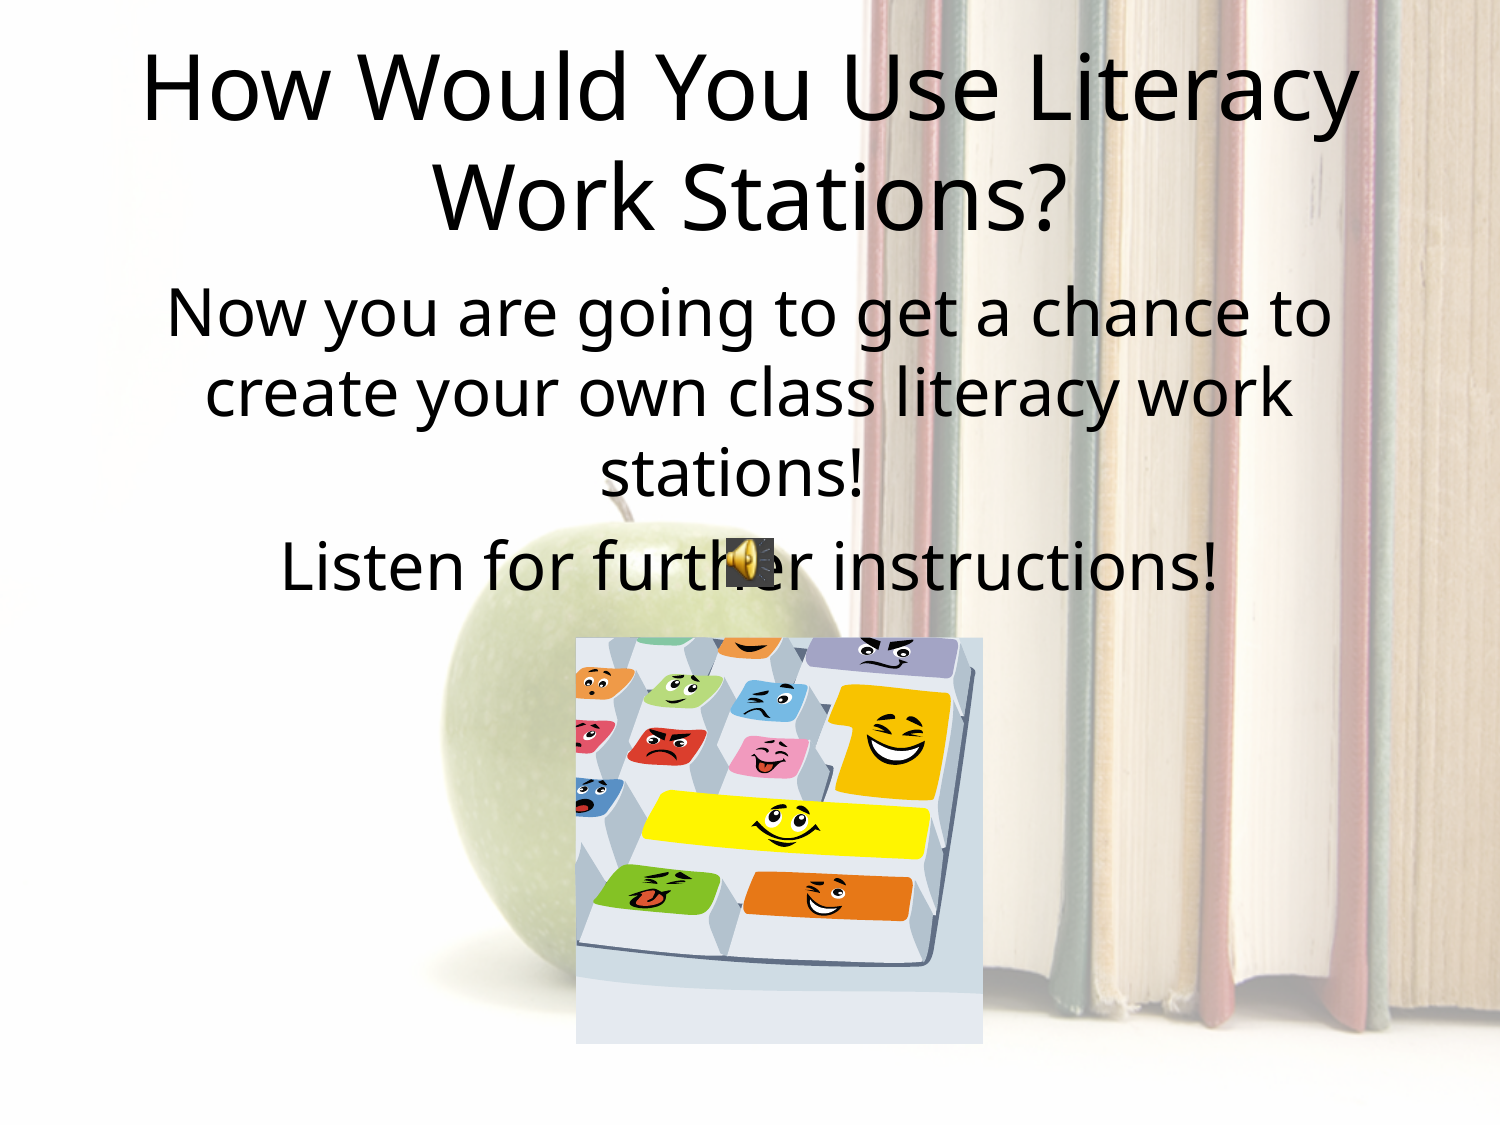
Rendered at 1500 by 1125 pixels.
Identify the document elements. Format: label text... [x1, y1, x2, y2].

picture [724, 537, 776, 588]
picture [574, 637, 984, 1045]
list Now you are going to get a chance to create your own class literacy work stations! Listen for further instructions! [74, 262, 1426, 1006]
title How Would You Use Literacy Work Stations? [74, 44, 1426, 233]
